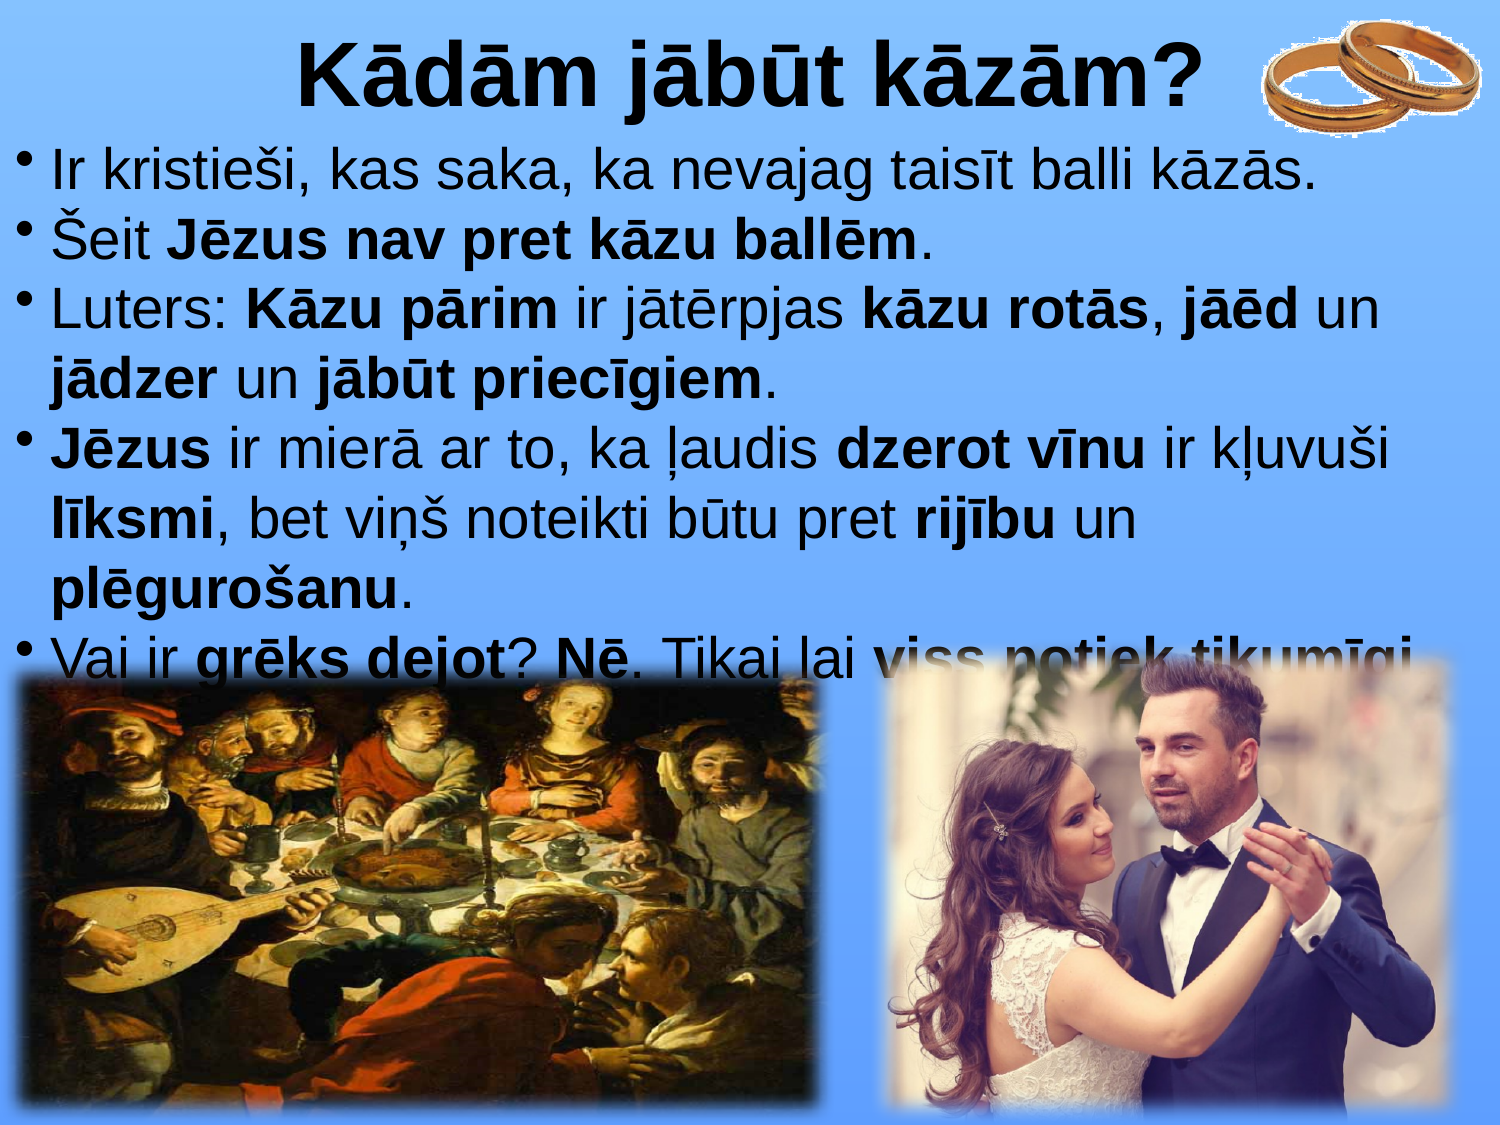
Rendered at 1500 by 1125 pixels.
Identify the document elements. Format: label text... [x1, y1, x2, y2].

picture [867, 639, 1466, 1125]
picture [0, 656, 835, 1125]
text_box Ir kristieši, kas saka, ka nevajag taisīt balli kāzās. Šeit Jēzus nav pret kāzu ballēm. Luters: Kāzu pārim ir jātērpjas kāzu rotās, jāēd un jādzer un jābūt priecīgiem. Jēzus ir mierā ar to, ka ļaudis dzerot vīnu ir kļuvuši līksmi, bet viņš noteikti būtu pret rijību un plēgurošanu. Vai ir grēks dejot? Nē. Tikai lai viss notiek tikumīgi. [0, 123, 1500, 698]
picture [1206, 0, 1500, 179]
title Kādām jābūt kāzām? [76, 0, 1201, 123]
